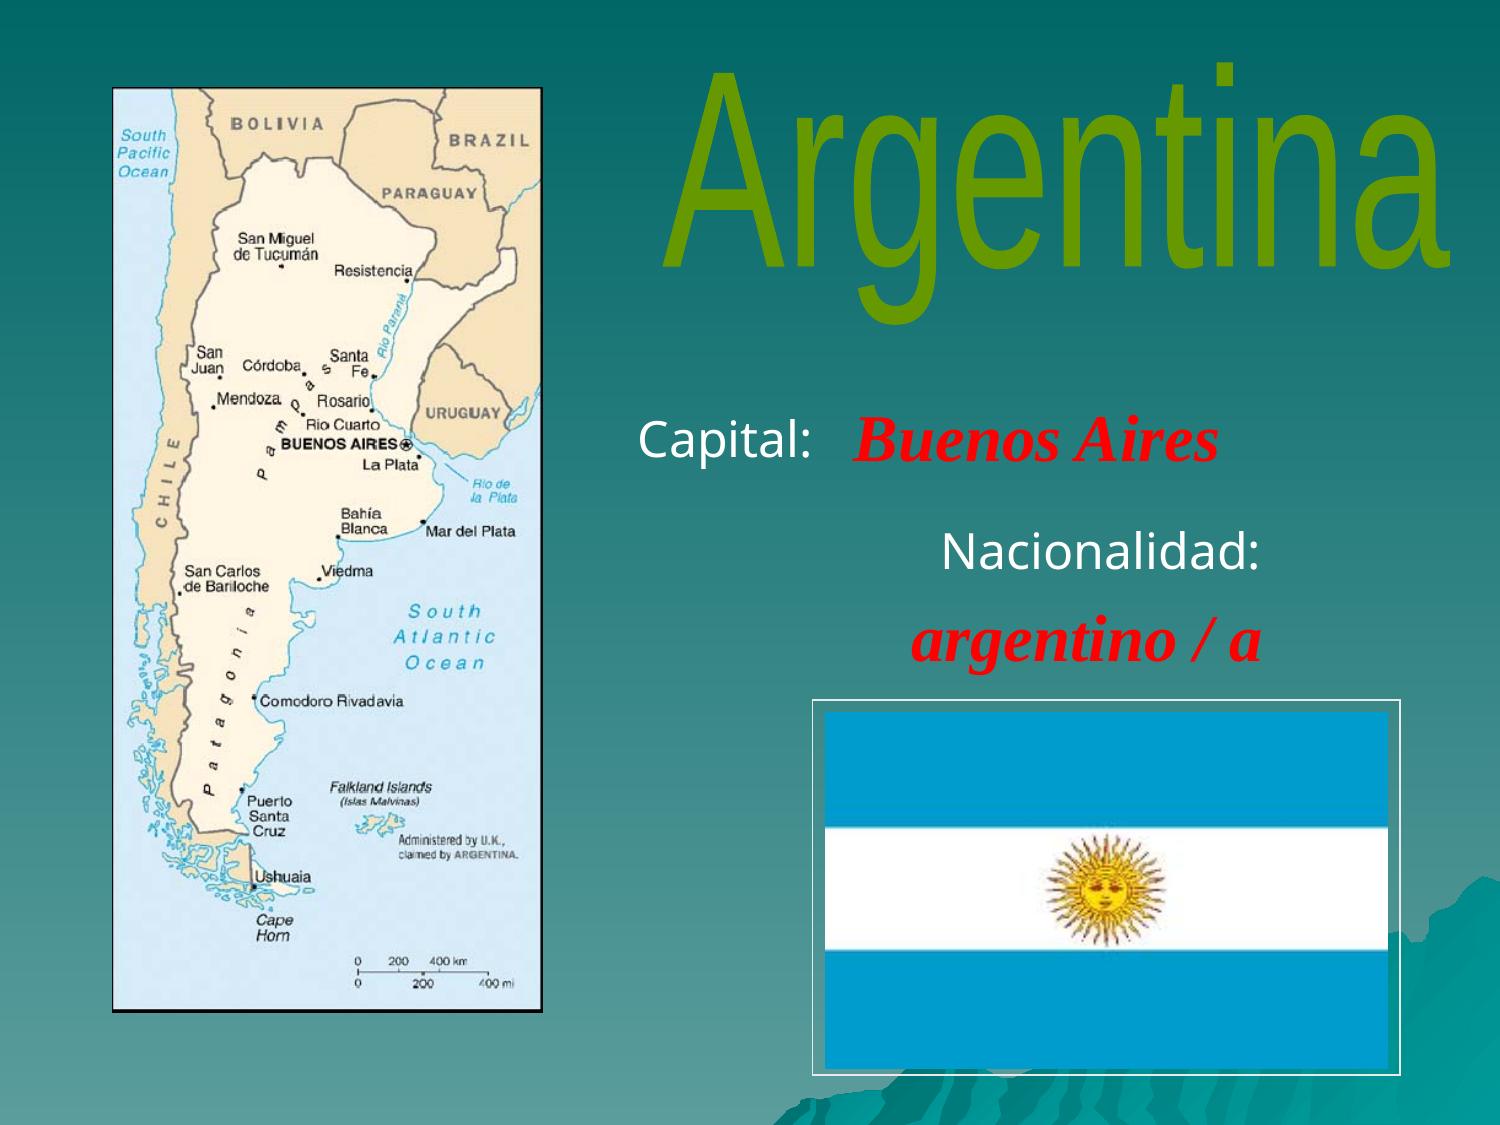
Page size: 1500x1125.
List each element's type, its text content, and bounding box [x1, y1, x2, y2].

text_box Nacionalidad: [925, 512, 1277, 588]
text_box argentino / a [862, 587, 1313, 683]
text_box Buenos Aires [812, 387, 1263, 483]
text_box [812, 699, 1400, 1075]
picture [112, 87, 543, 1013]
picture [824, 826, 1388, 952]
text_box Capital: [622, 399, 829, 475]
